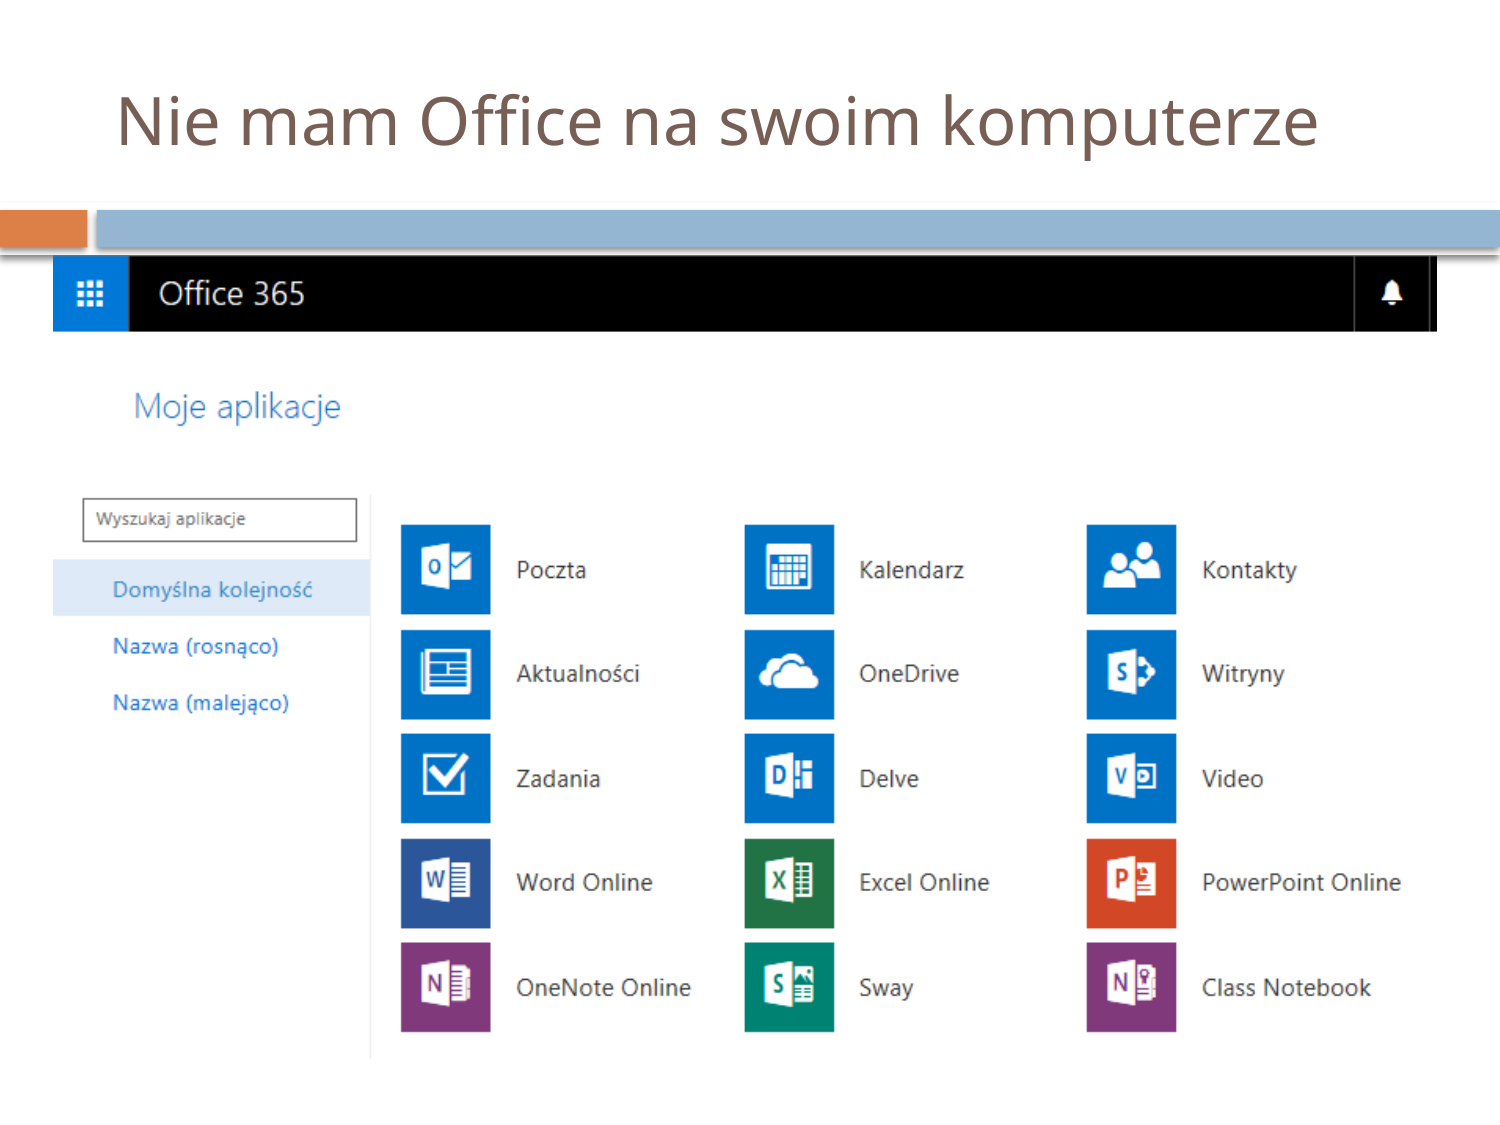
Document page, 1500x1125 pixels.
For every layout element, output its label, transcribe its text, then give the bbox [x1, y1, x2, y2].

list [52, 254, 1438, 1059]
title Nie mam Office na swoim komputerze [100, 37, 1438, 200]
